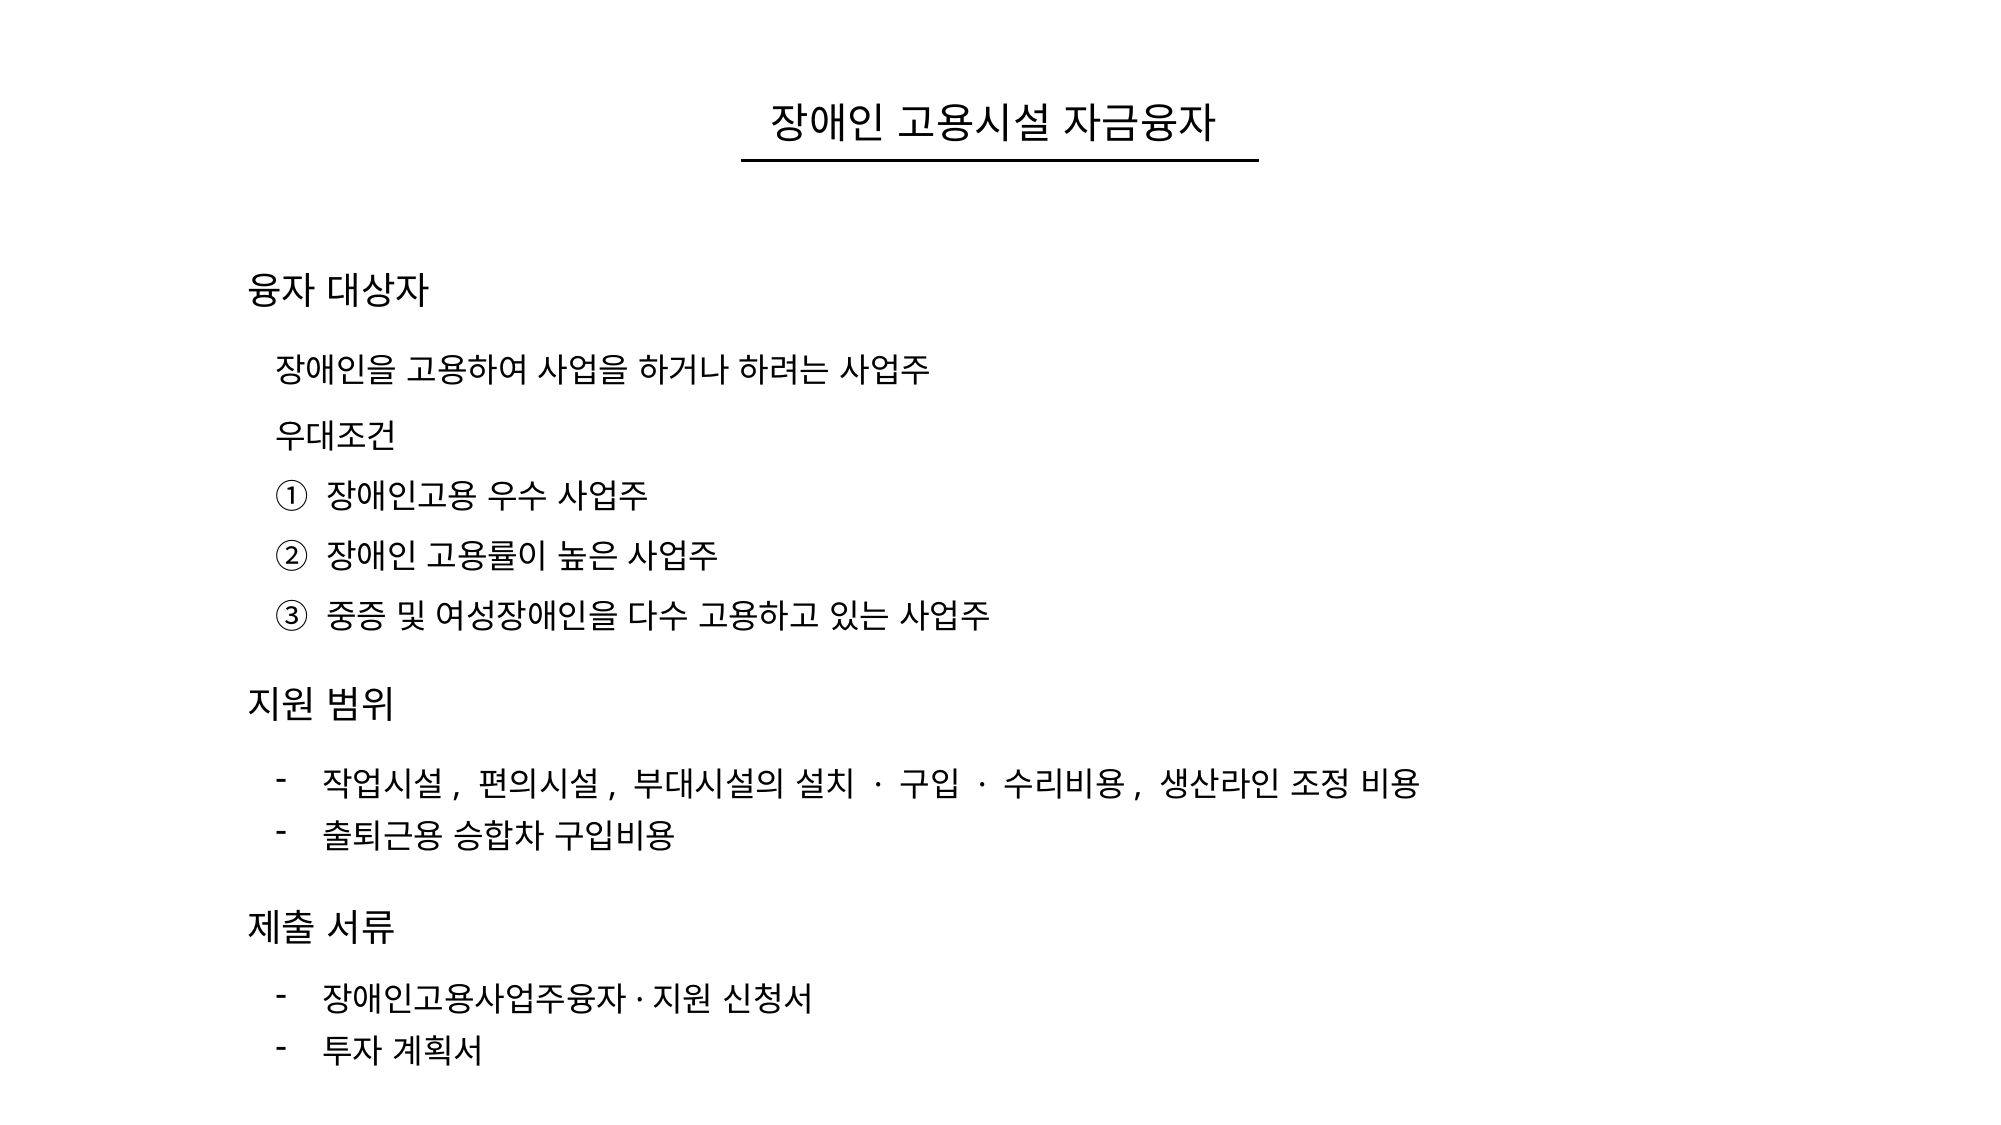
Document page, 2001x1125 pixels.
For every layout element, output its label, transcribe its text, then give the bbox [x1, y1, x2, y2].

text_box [232, 259, 1768, 646]
text_box 장애인 고용시설 자금융자 [727, 89, 1273, 154]
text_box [232, 673, 1768, 864]
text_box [232, 896, 1768, 1079]
